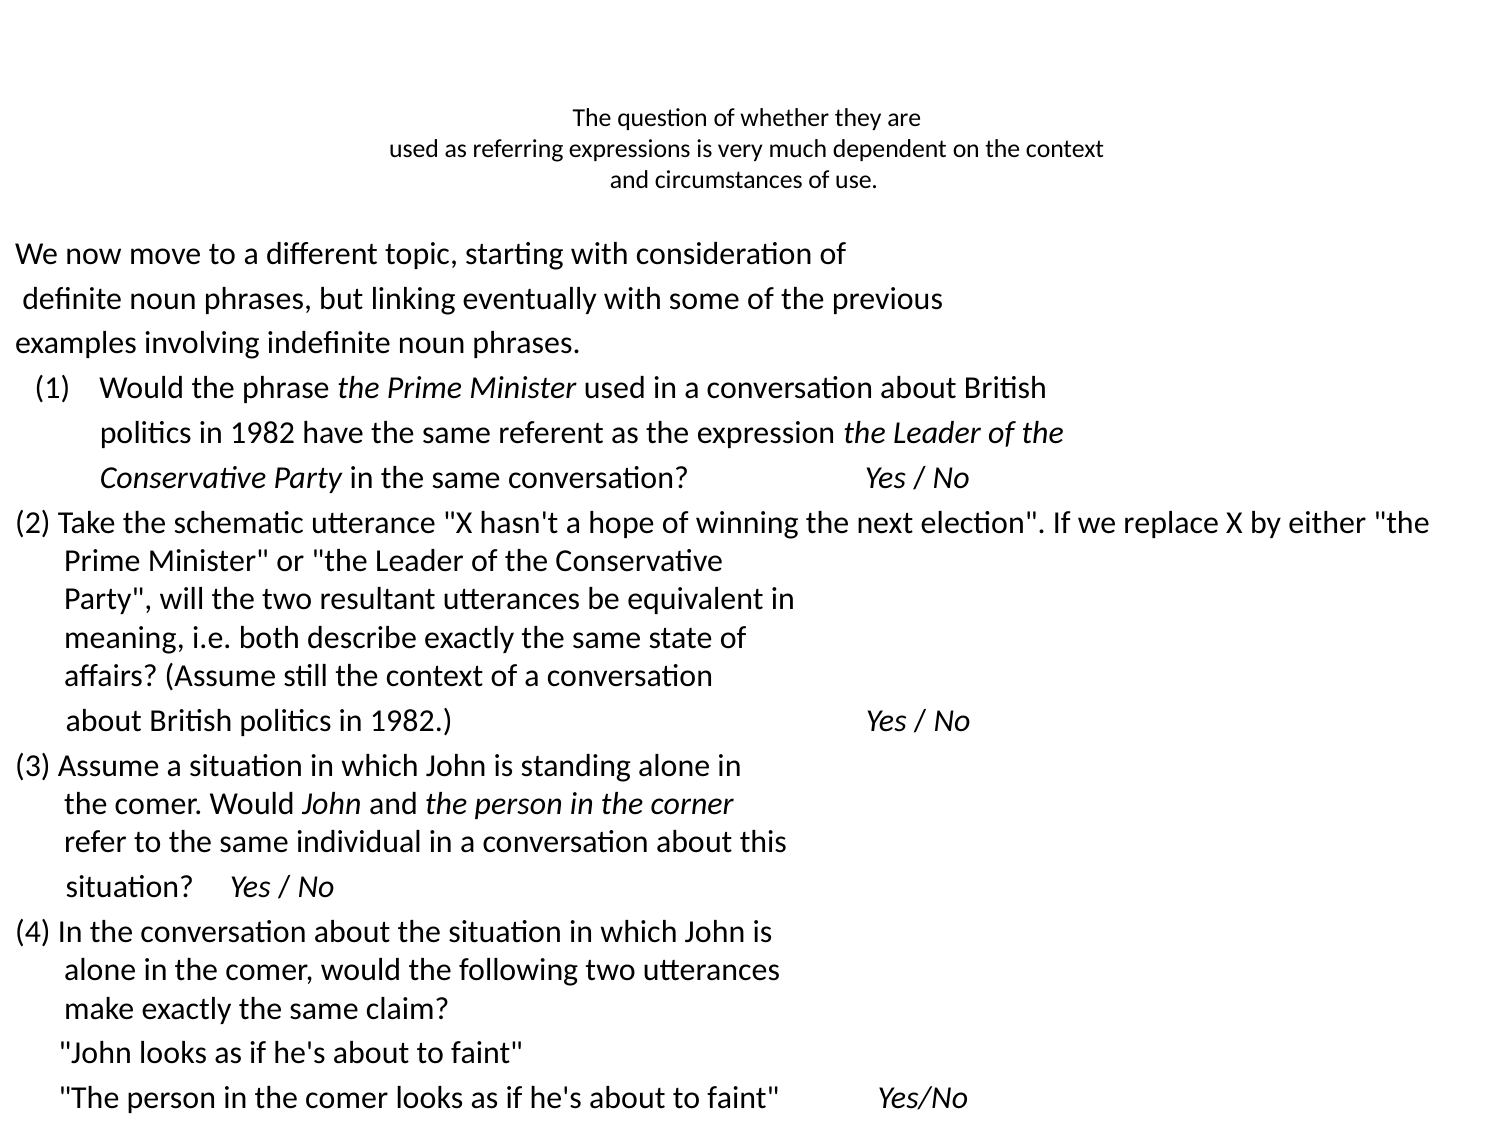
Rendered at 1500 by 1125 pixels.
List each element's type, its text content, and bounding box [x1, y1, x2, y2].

title The question of whether they are used as referring expressions is very much dependent on the context and circumstances of use. [75, 62, 1425, 224]
list We now move to a different topic, starting with consideration of definite noun phrases, but linking eventually with some of the previous examples involving indefinite noun phrases. (1) Would the phrase the Prime Minister used in a conversation about British politics in 1982 have the same referent as the expression the Leader of the Conservative Party in the same conversation? Yes / No (2) Take the schematic utterance "X hasn't a hope of winning the next election". If we replace X by either "the Prime Minister" or "the Leader of the Conservative Party", will the two resultant utterances be equivalent in meaning, i.e. both describe exactly the same state of affairs? (Assume still the context of a conversation about British politics in 1982.) Yes / No (3) Assume a situation in which John is standing alone in the comer. Would John and the person in the corner refer to the same individual in a conversation about this situation? Yes / No (4) In the conversation about the situation in which John is alone in the comer, would the following two utterances make exactly the same claim? "John looks as if he's about to faint" "The person in the comer looks as if he's about to faint" Yes/No [0, 224, 1500, 1125]
